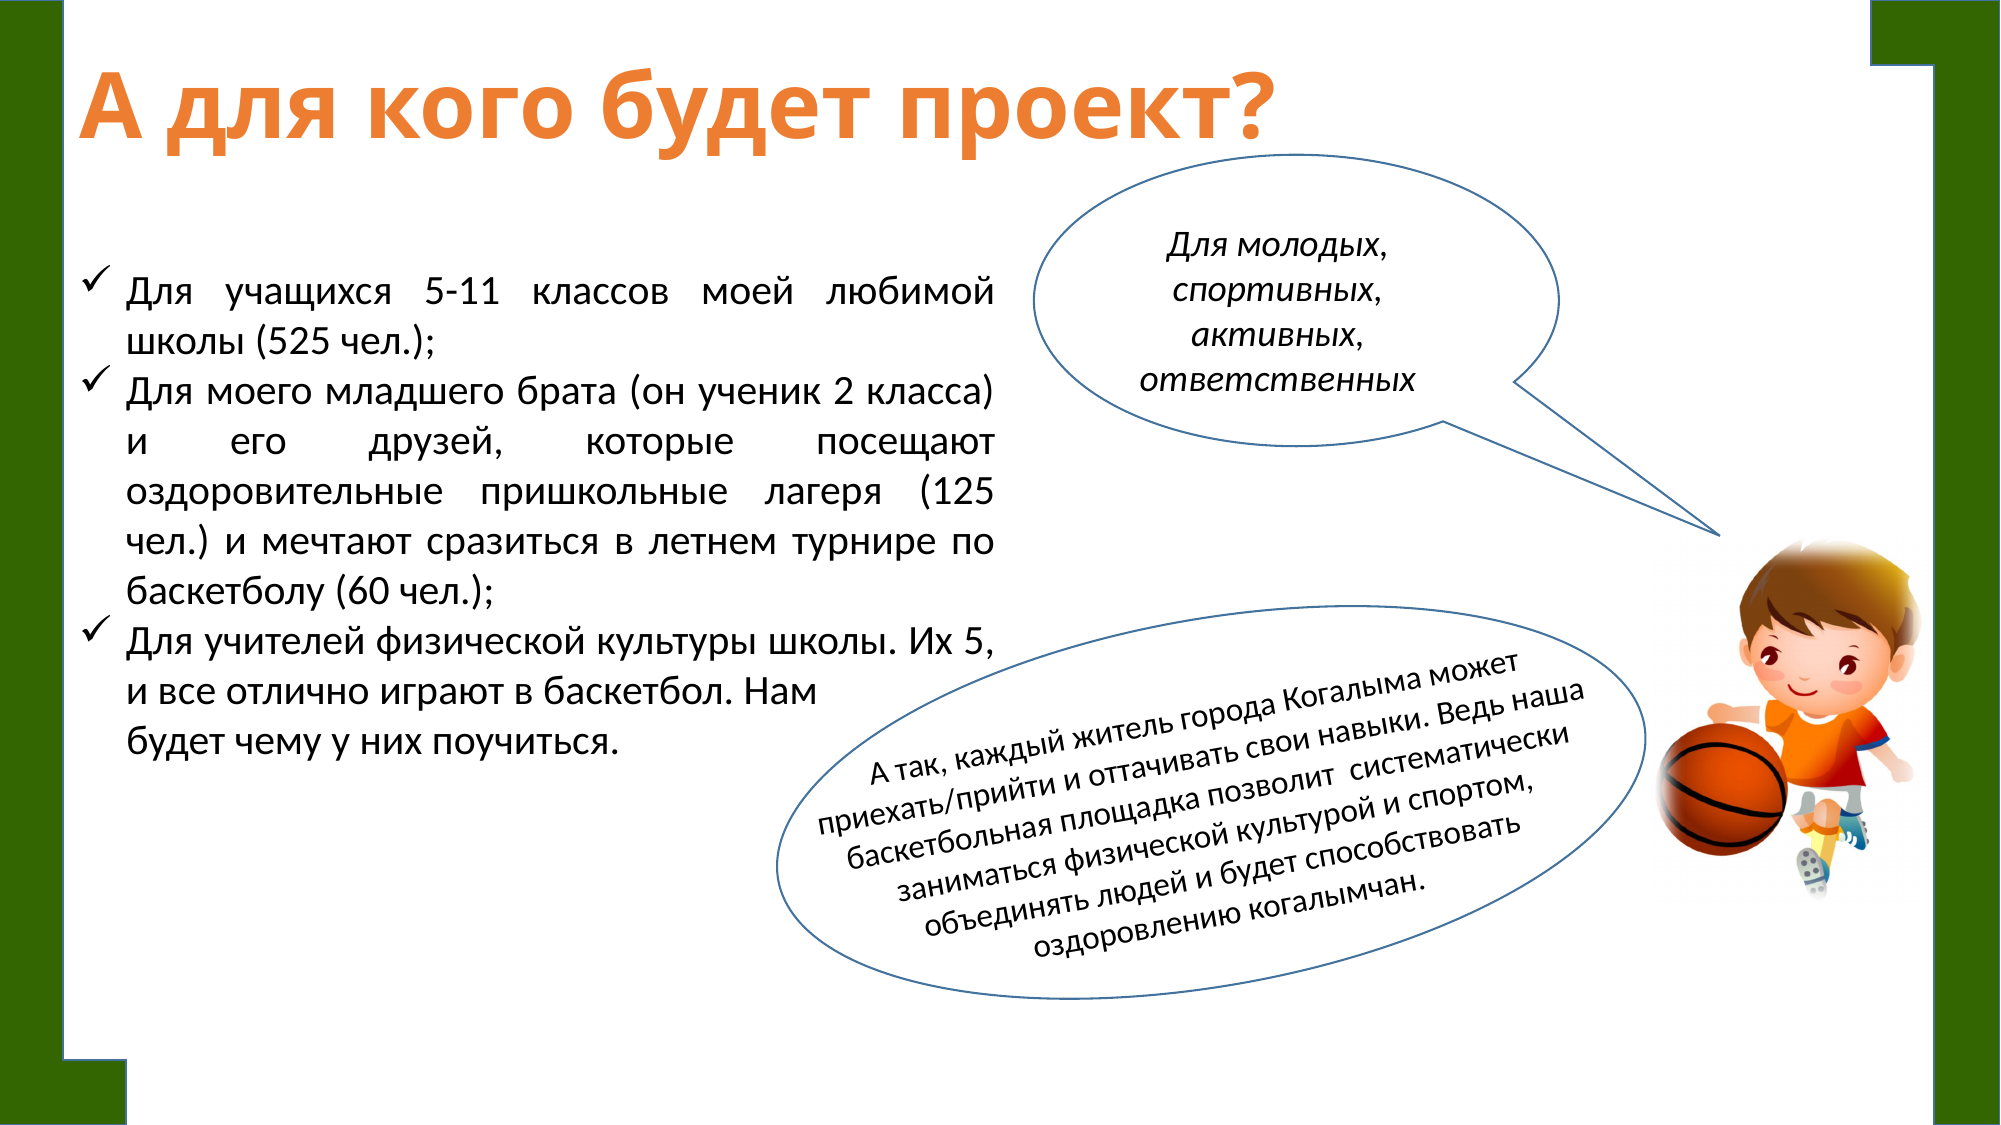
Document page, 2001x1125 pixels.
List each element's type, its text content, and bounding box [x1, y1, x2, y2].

text_box [856, 605, 1526, 746]
text_box Для учащихся 5-11 классов моей любимой школы (525 чел.); Для моего младшего брата (он ученик 2 класса) и его друзей, которые посещают оздоровительные пришкольные лагеря (125 чел.) и мечтают сразиться в летнем турнире по баскетболу (60 чел.); Для учителей физической культуры школы. Их 5, и все отлично играют в баскетбол. Нам будет чему у них поучиться. [64, 255, 1011, 850]
text_box [947, 887, 1523, 1000]
text_box [1032, 153, 1721, 535]
title А для кого будет проект? [64, 0, 1790, 218]
text_box [776, 812, 816, 939]
text_box [0, 0, 127, 1125]
text_box А так, каждый житель города Когалыма может приехать/прийти и оттачивать свои навыки. Ведь наша баскетбольная площадка позволит систематически заниматься физической культурой и спортом, объединять людей и будет способствовать оздоровлению когалымчан. [784, 615, 1638, 1010]
text_box Для молодых, спортивных, активных, ответственных [1111, 212, 1445, 407]
text_box [1602, 662, 1647, 799]
picture [1650, 535, 1929, 907]
text_box [1870, 0, 2000, 1125]
